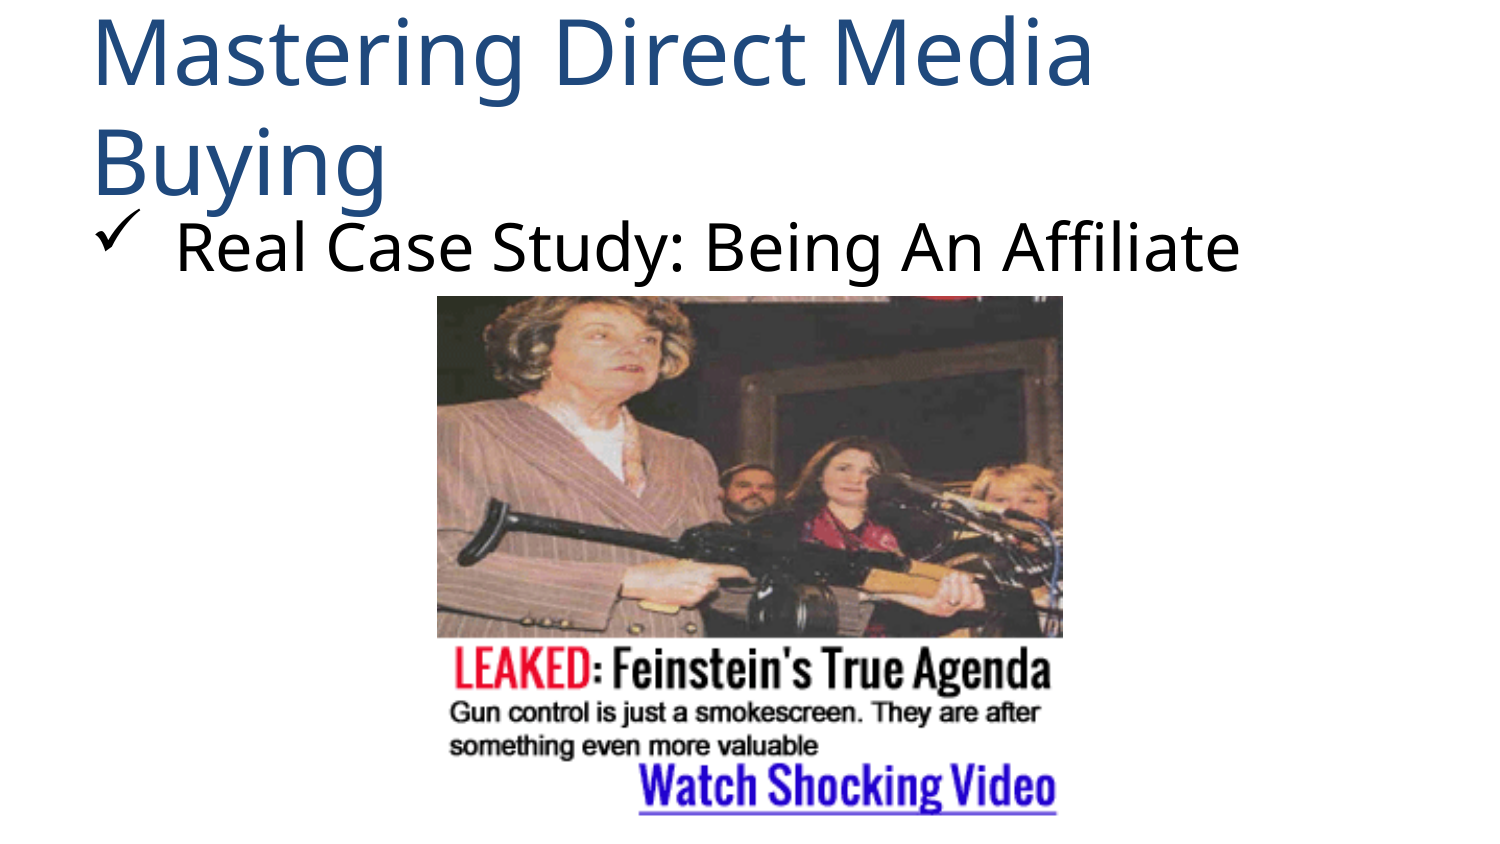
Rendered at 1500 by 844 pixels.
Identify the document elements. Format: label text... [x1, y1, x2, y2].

picture [437, 296, 1063, 818]
title Mastering Direct Media Buying [75, 33, 1425, 175]
list Real Case Study: Being An Affiliate [75, 196, 1425, 754]
